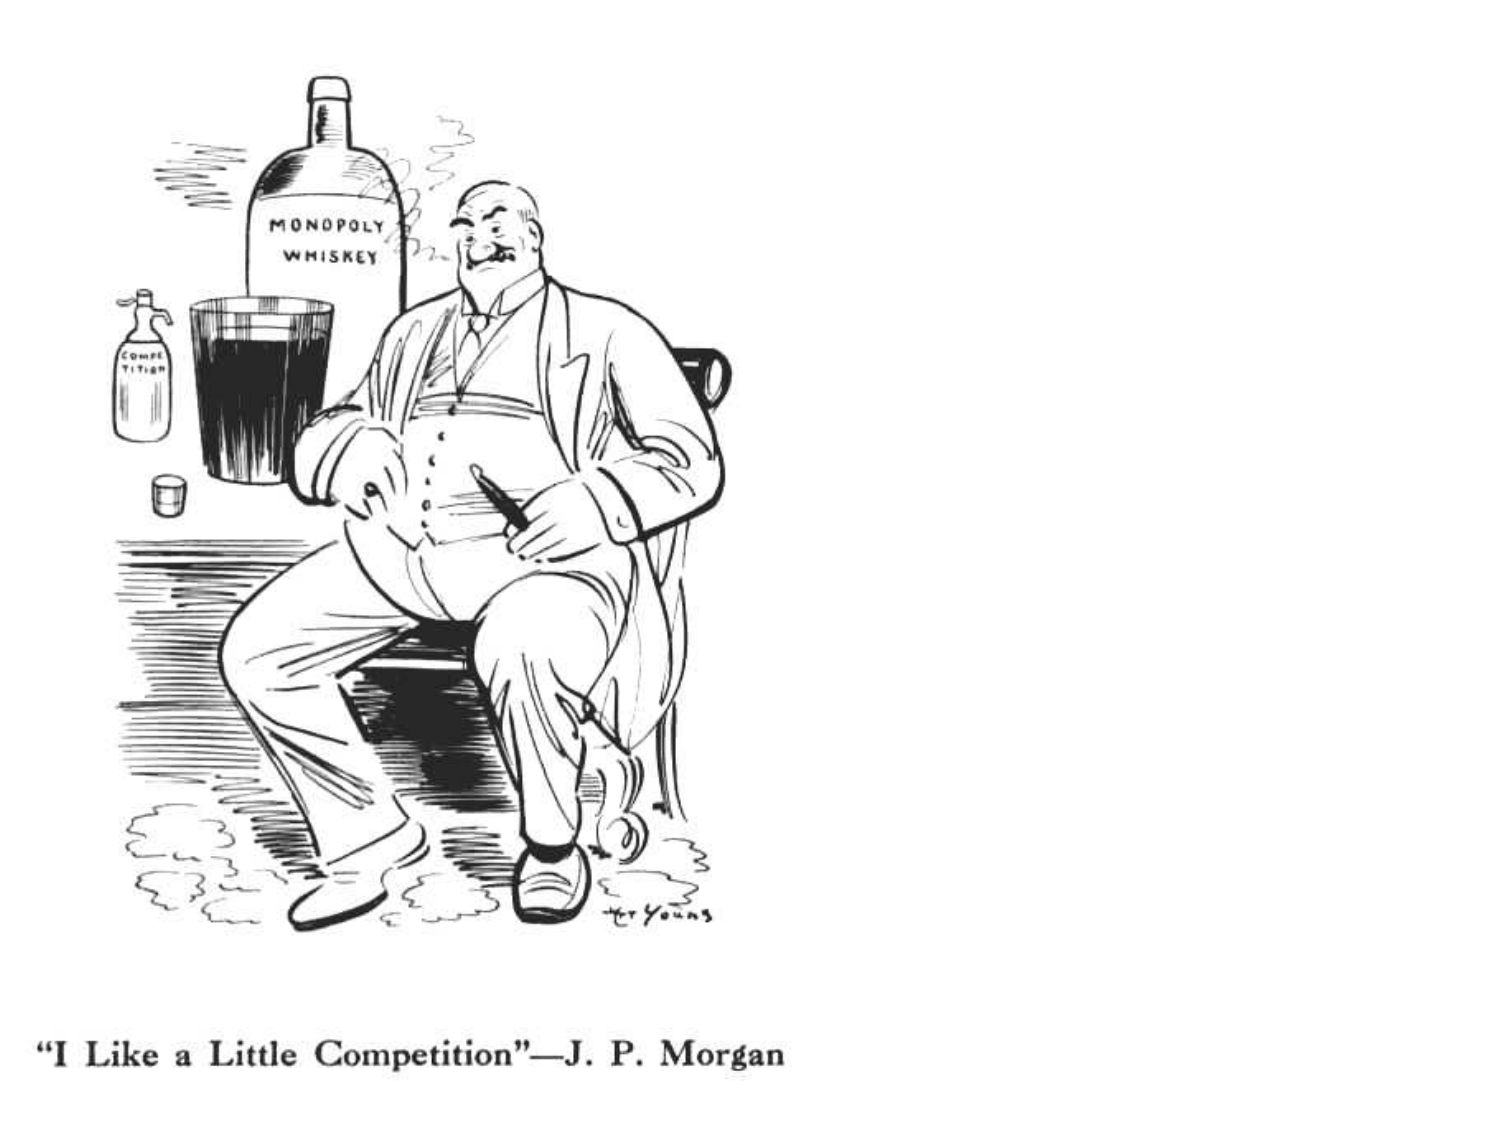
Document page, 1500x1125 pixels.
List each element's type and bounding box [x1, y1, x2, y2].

picture [0, 0, 826, 1104]
